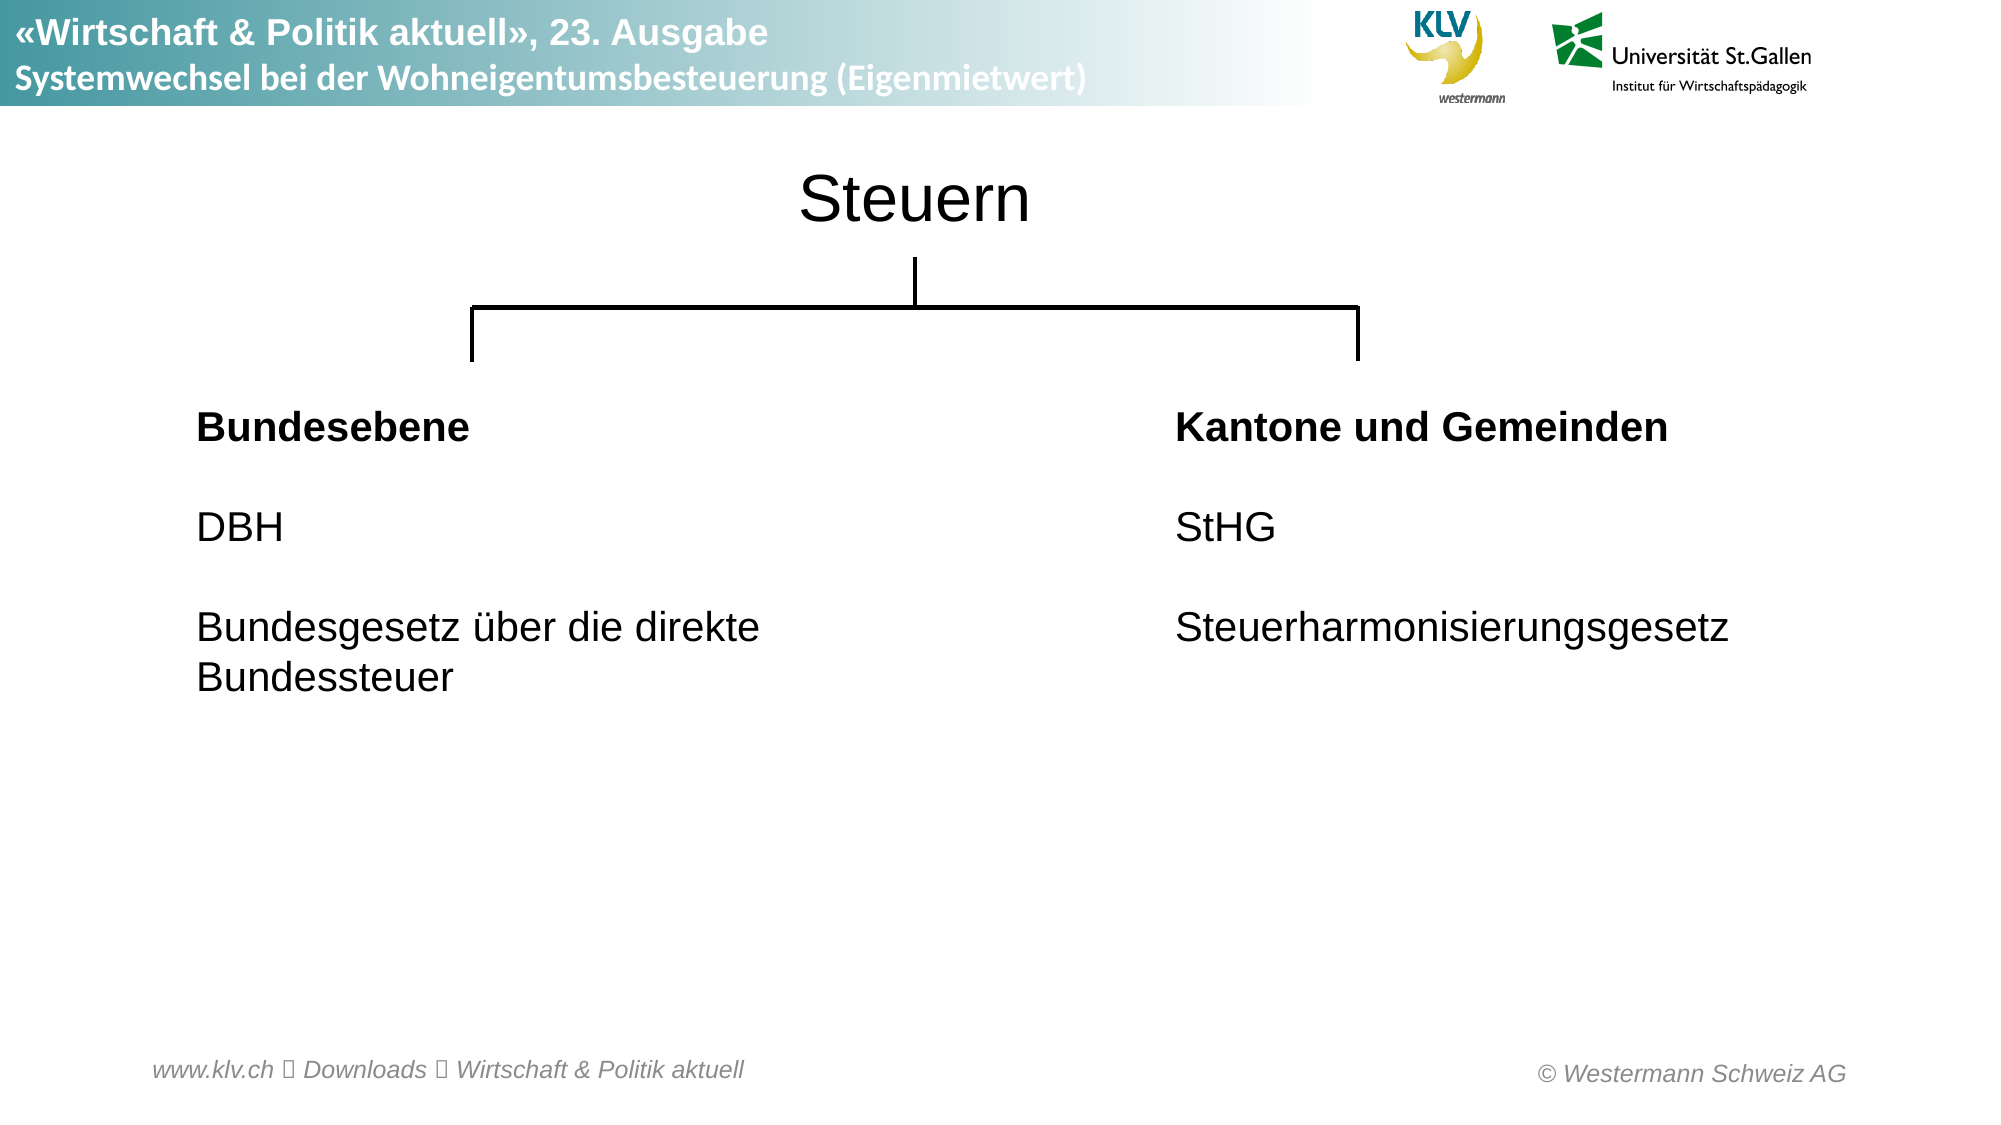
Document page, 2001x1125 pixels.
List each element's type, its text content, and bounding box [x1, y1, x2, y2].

picture [1552, 12, 1811, 94]
slide_number www.klv.ch  Downloads  Wirtschaft & Politik aktuell [137, 1038, 796, 1099]
text_box © Westermann Schweiz AG [1204, 1042, 1863, 1103]
text_box Kantone und Gemeinden StHG Steuerharmonisierungsgesetz [1160, 392, 1907, 658]
text_box Steuern [52, 96, 1778, 304]
text_box Bundesebene DBH Bundesgesetz über die direkte Bundessteuer [181, 392, 915, 1007]
picture [1406, 11, 1505, 96]
